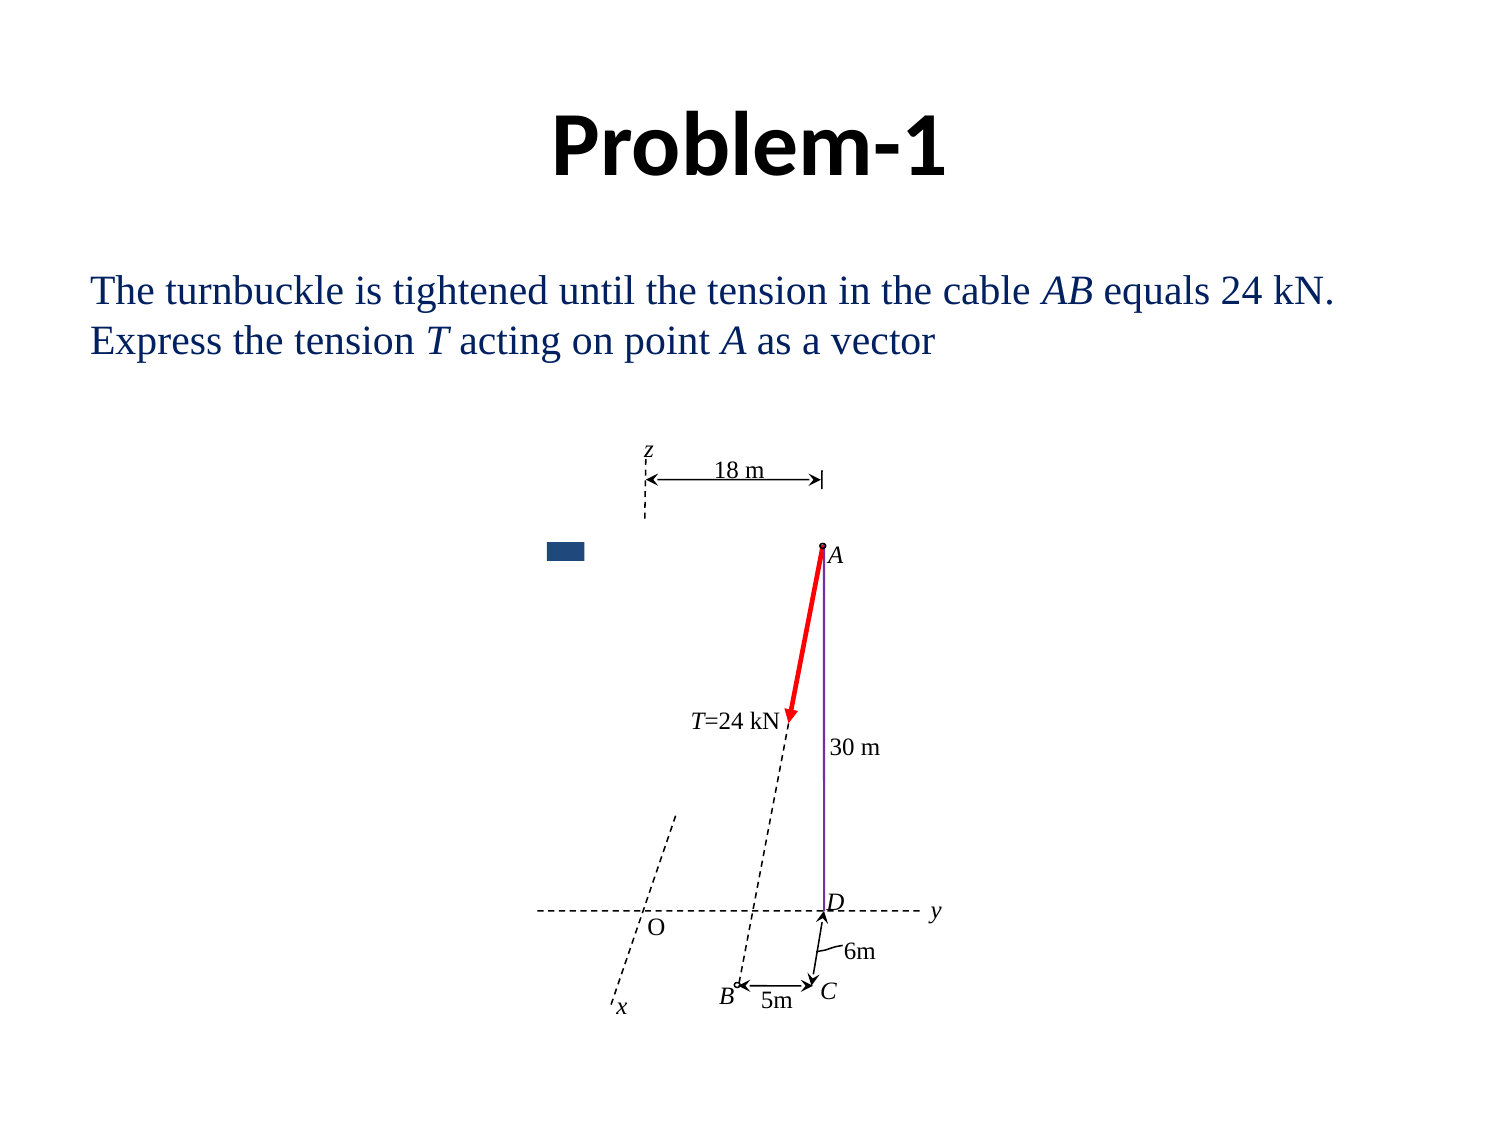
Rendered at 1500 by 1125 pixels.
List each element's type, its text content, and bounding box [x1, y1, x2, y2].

title Problem-1 [75, 45, 1425, 233]
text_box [537, 424, 990, 1021]
text_box The turnbuckle is tightened until the tension in the cable AB equals 24 kN. Express the tension T acting on point A as a vector [75, 225, 1375, 371]
